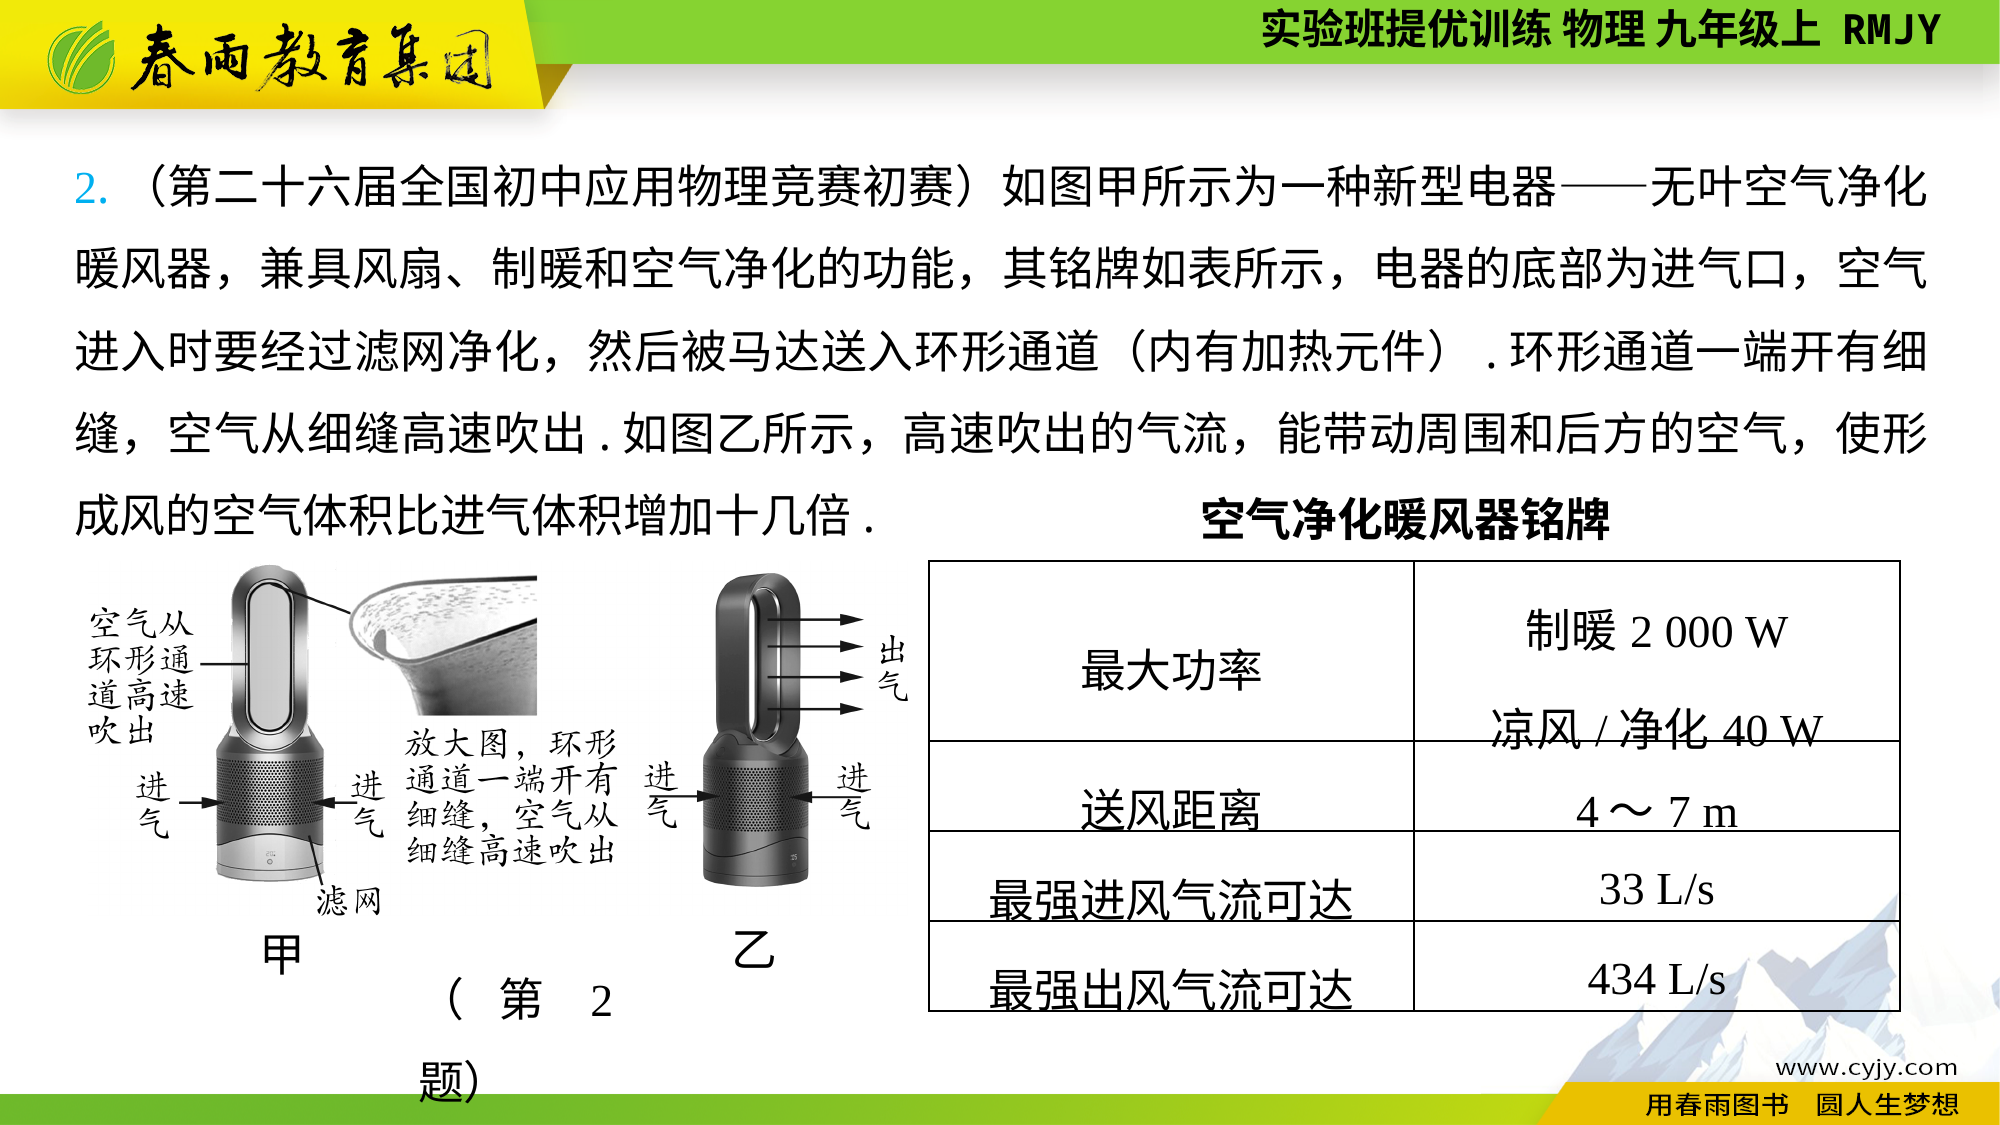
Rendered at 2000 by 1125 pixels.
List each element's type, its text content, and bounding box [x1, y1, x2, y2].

table_header 最大功率 [930, 562, 1413, 740]
text_box 甲 [244, 924, 320, 988]
table_cell 33 L/s [1415, 832, 1899, 920]
table_cell 最强出风气流可达 [930, 922, 1413, 1010]
picture [0, 0, 2000, 1125]
table_cell 送风距离 [930, 742, 1413, 830]
table_cell 4～7 m [1415, 742, 1899, 830]
text_box 空气净化暖风器铭牌 [1185, 456, 1627, 554]
table_cell 最强进风气流可达 [930, 832, 1413, 920]
text_box （第2题） [403, 936, 640, 1034]
text_box 乙 [716, 924, 793, 984]
table_cell 434 L/s [1415, 922, 1899, 1010]
list 2.（第二十六届全国初中应用物理竞赛初赛）如图甲所示为一种新型电器——无叶空气净化暖风器，兼具风扇、制暖和空气净化的功能，其铭牌如表所示，电器的底部为进气口，空气进入时要经过滤网净化，然后被马达送入环形通道（内有加热元件）.环形通道一端开有细缝，空气从细缝高速吹出.如图乙所示，高速吹出的气流，能带动周围和后方的空气，使形成风的空气体积比进气体积增加十几倍. [59, 122, 1944, 544]
table_header 制暖2 000 W 凉风/净化40 W [1415, 562, 1899, 740]
